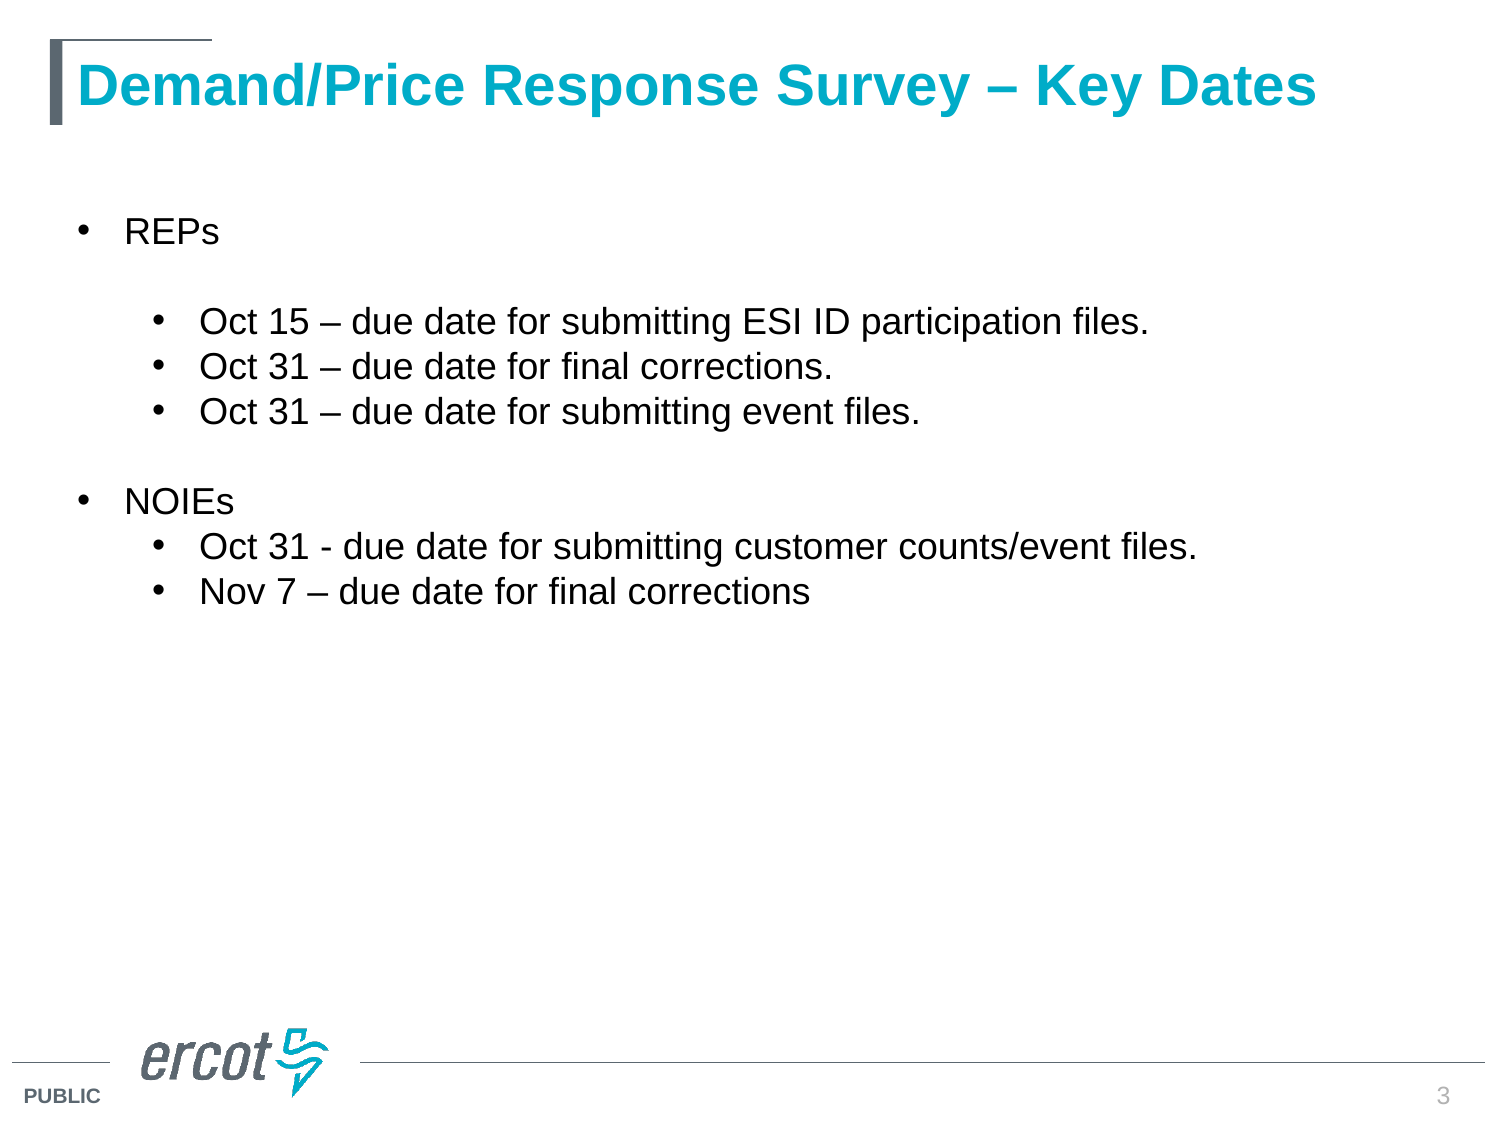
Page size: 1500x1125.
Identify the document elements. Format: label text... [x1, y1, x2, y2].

title Demand/Price Response Survey – Key Dates [62, 39, 1450, 125]
text_box REPs Oct 15 – due date for submitting ESI ID participation files. Oct 31 – due date for final corrections. Oct 31 – due date for submitting event files. NOIEs Oct 31 - due date for submitting customer counts/event files. Nov 7 – due date for final corrections [62, 199, 1325, 665]
slide_number 3 [1400, 1076, 1488, 1113]
picture [137, 1024, 332, 1100]
